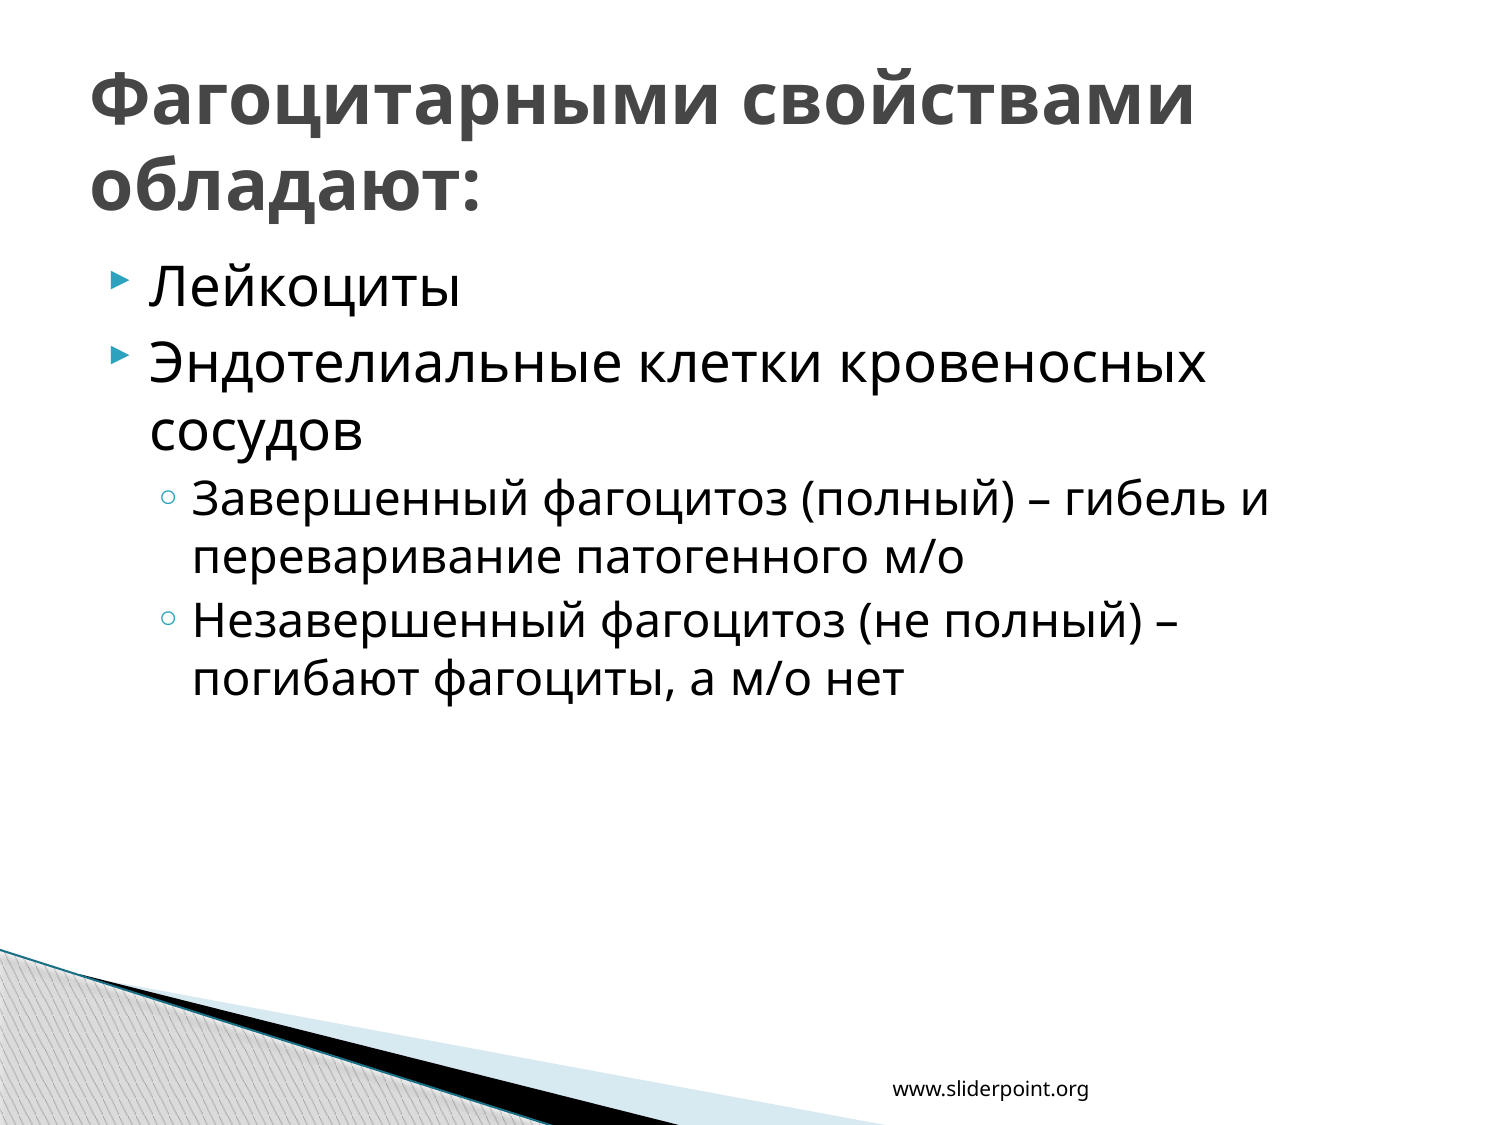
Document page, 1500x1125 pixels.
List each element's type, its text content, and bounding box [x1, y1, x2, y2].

title Фагоцитарными свойствами обладают: [75, 45, 1425, 233]
list Лейкоциты Эндотелиальные клетки кровеносных сосудов Завершенный фагоцитоз (полный) – гибель и переваривание патогенного м/о Незавершенный фагоцитоз (не полный) – погибают фагоциты, а м/о нет [75, 243, 1425, 986]
footer www.sliderpoint.org [718, 1051, 1105, 1112]
